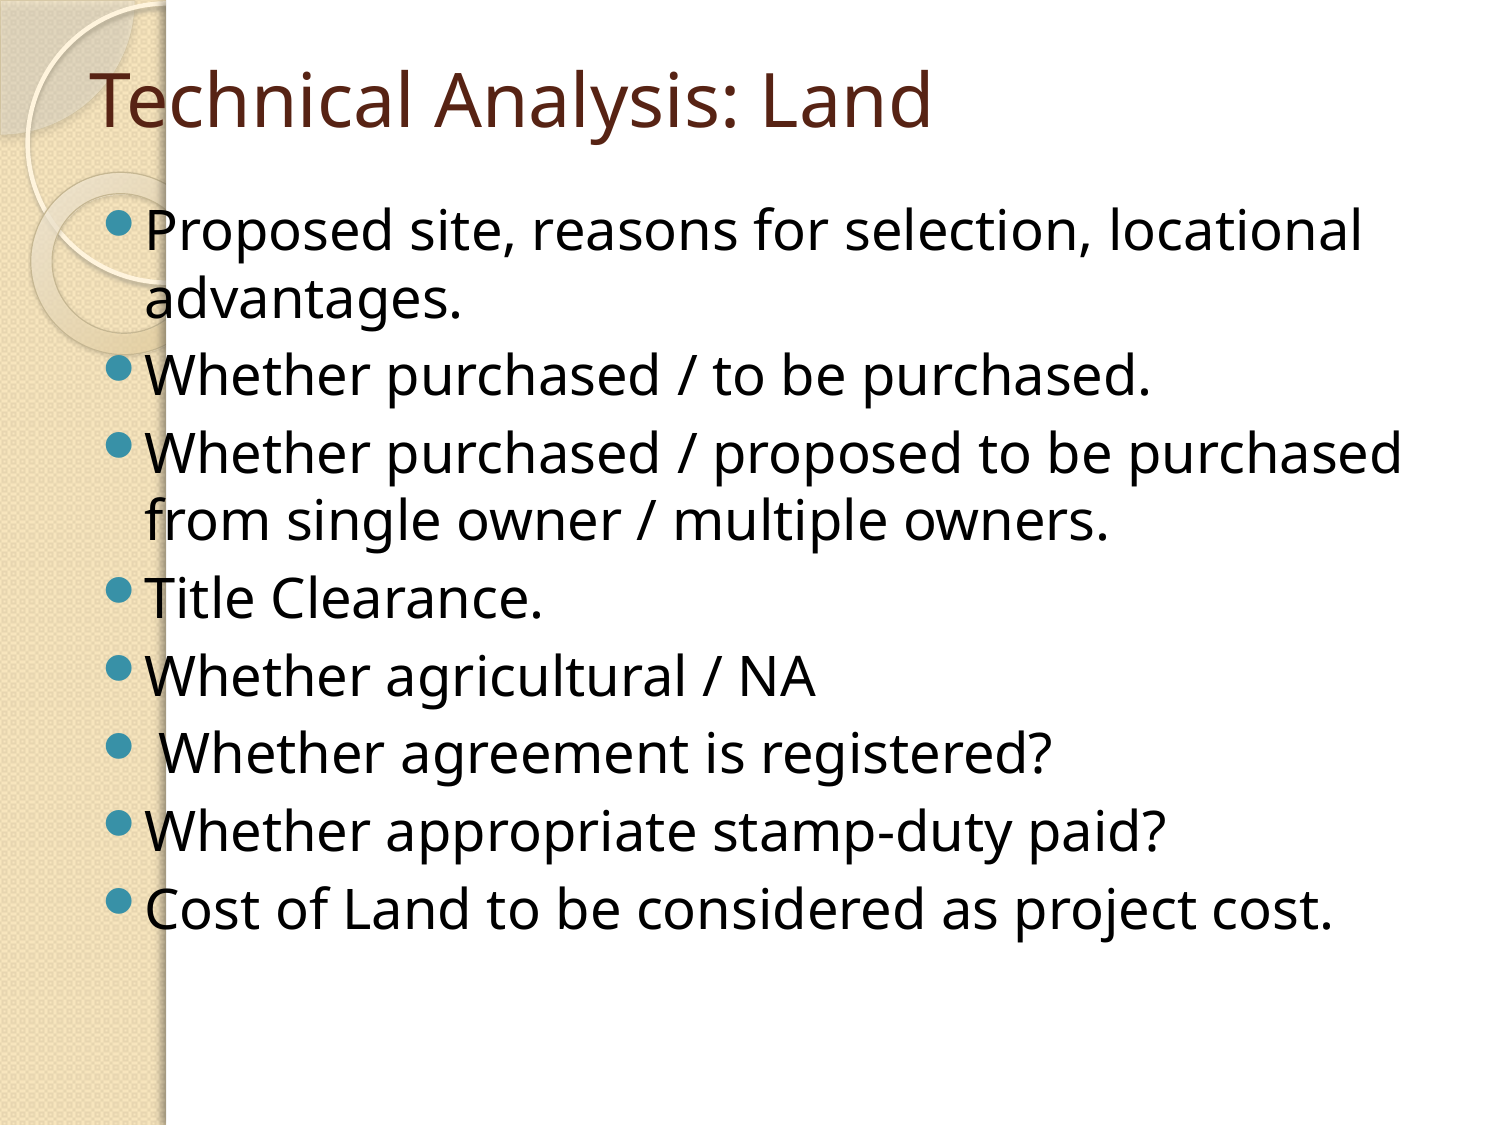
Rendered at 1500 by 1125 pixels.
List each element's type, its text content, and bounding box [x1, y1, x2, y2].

title Technical Analysis: Land [75, 45, 1425, 150]
list Proposed site, reasons for selection, locational advantages. Whether purchased / to be purchased. Whether purchased / proposed to be purchased from single owner / multiple owners. Title Clearance. Whether agricultural / NA Whether agreement is registered? Whether appropriate stamp-duty paid? Cost of Land to be considered as project cost. [75, 187, 1425, 1005]
